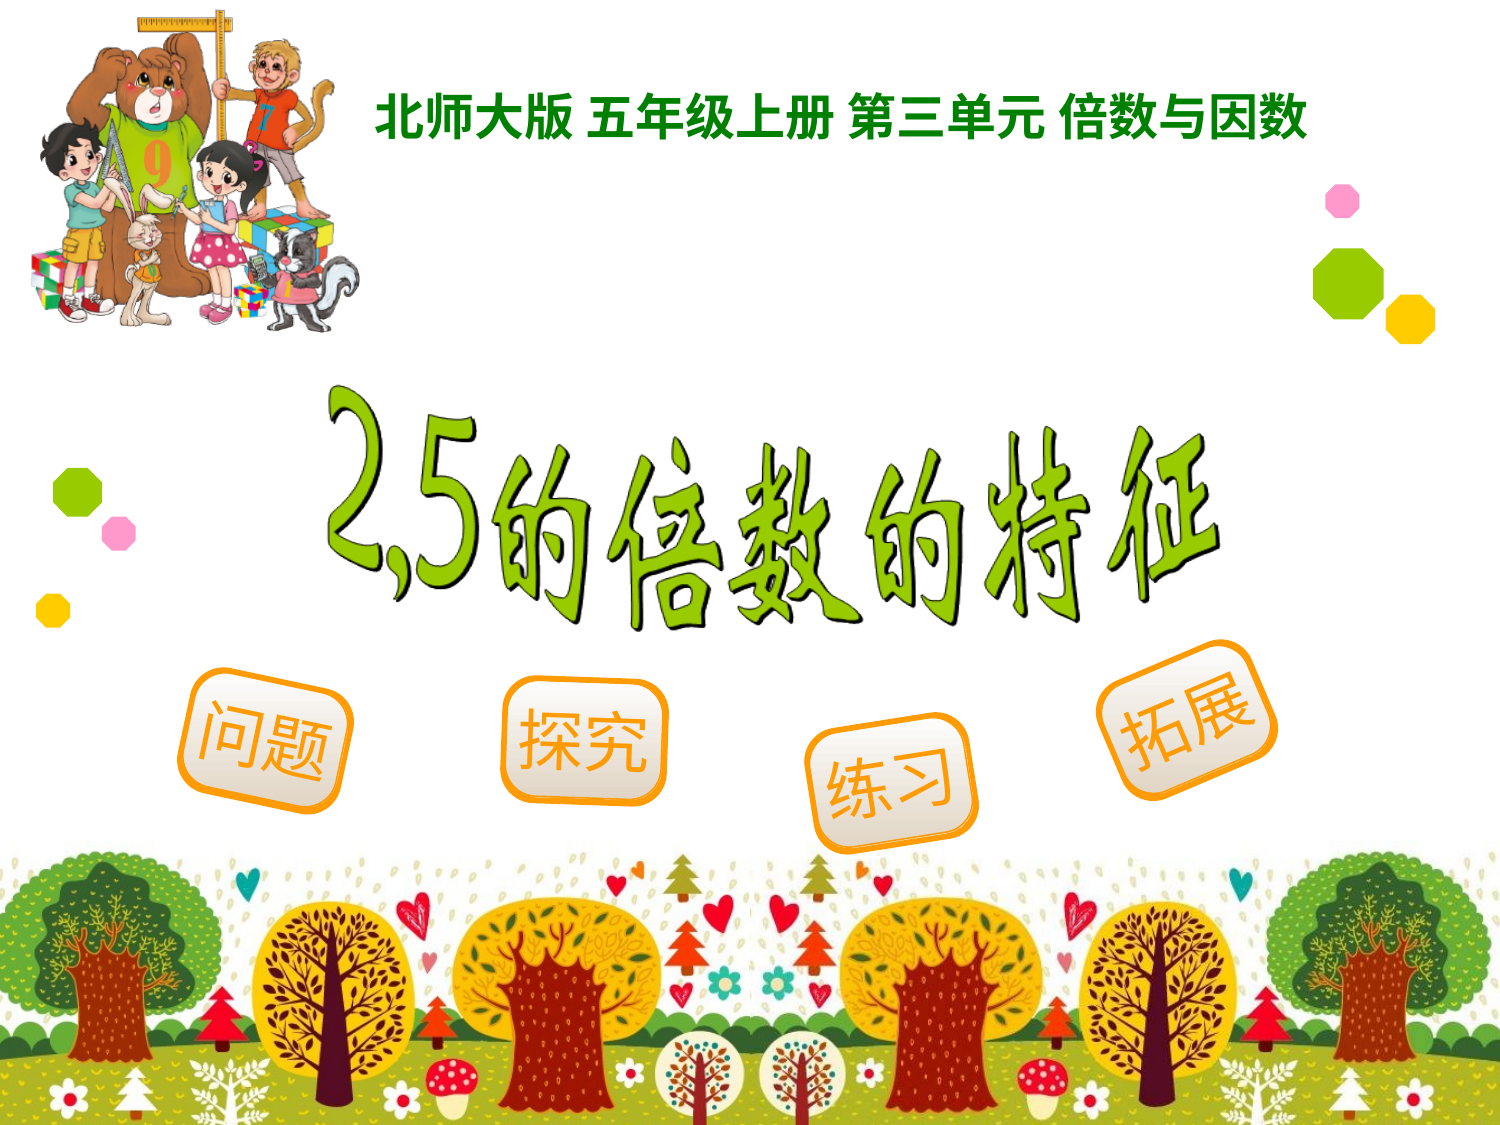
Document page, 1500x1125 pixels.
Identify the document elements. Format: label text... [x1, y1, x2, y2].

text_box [1104, 656, 1270, 784]
picture [300, 373, 1223, 636]
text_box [182, 677, 349, 805]
picture [0, 841, 1500, 1125]
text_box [808, 719, 975, 847]
picture [22, 0, 367, 338]
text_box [501, 677, 668, 805]
text_box 北师大版 五年级上册 第三单元 倍数与因数 [359, 78, 1458, 153]
